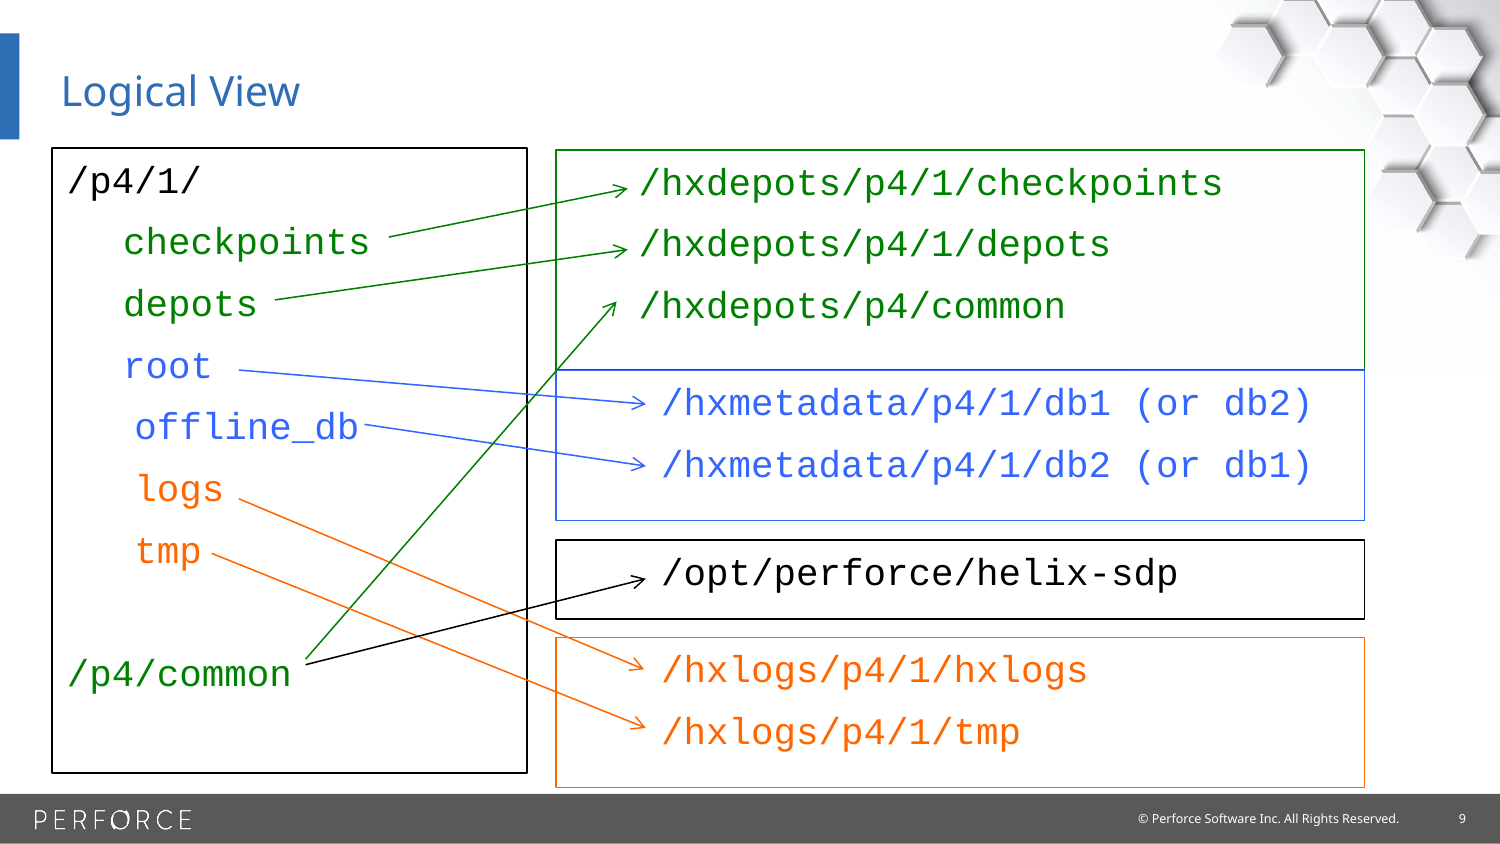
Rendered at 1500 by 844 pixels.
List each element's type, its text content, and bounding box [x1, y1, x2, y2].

text_box /opt/perforce/helix-sdp [645, 540, 1365, 620]
text_box /p4/1/ checkpoints depots root offline_db logs tmp /p4/common [52, 147, 528, 773]
text_box /hxlogs/p4/1/hxlogs /hxlogs/p4/1/tmp [556, 637, 1365, 788]
text_box /hxmetadata/p4/1/db1 (or db2) /hxmetadata/p4/1/db2 (or db1) [617, 370, 1365, 521]
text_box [274, 249, 628, 300]
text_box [388, 188, 628, 237]
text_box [238, 498, 305, 553]
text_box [617, 369, 646, 405]
picture [1123, 0, 1500, 377]
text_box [305, 301, 617, 553]
text_box /hxdepots/p4/1/checkpoints /hxdepots/p4/1/depots /hxdepots/p4/common [556, 150, 1365, 370]
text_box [305, 578, 646, 665]
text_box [238, 369, 305, 405]
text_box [211, 553, 646, 728]
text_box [617, 498, 645, 553]
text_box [617, 424, 646, 467]
picture [34, 808, 192, 831]
title Logical View [60, 41, 1222, 132]
